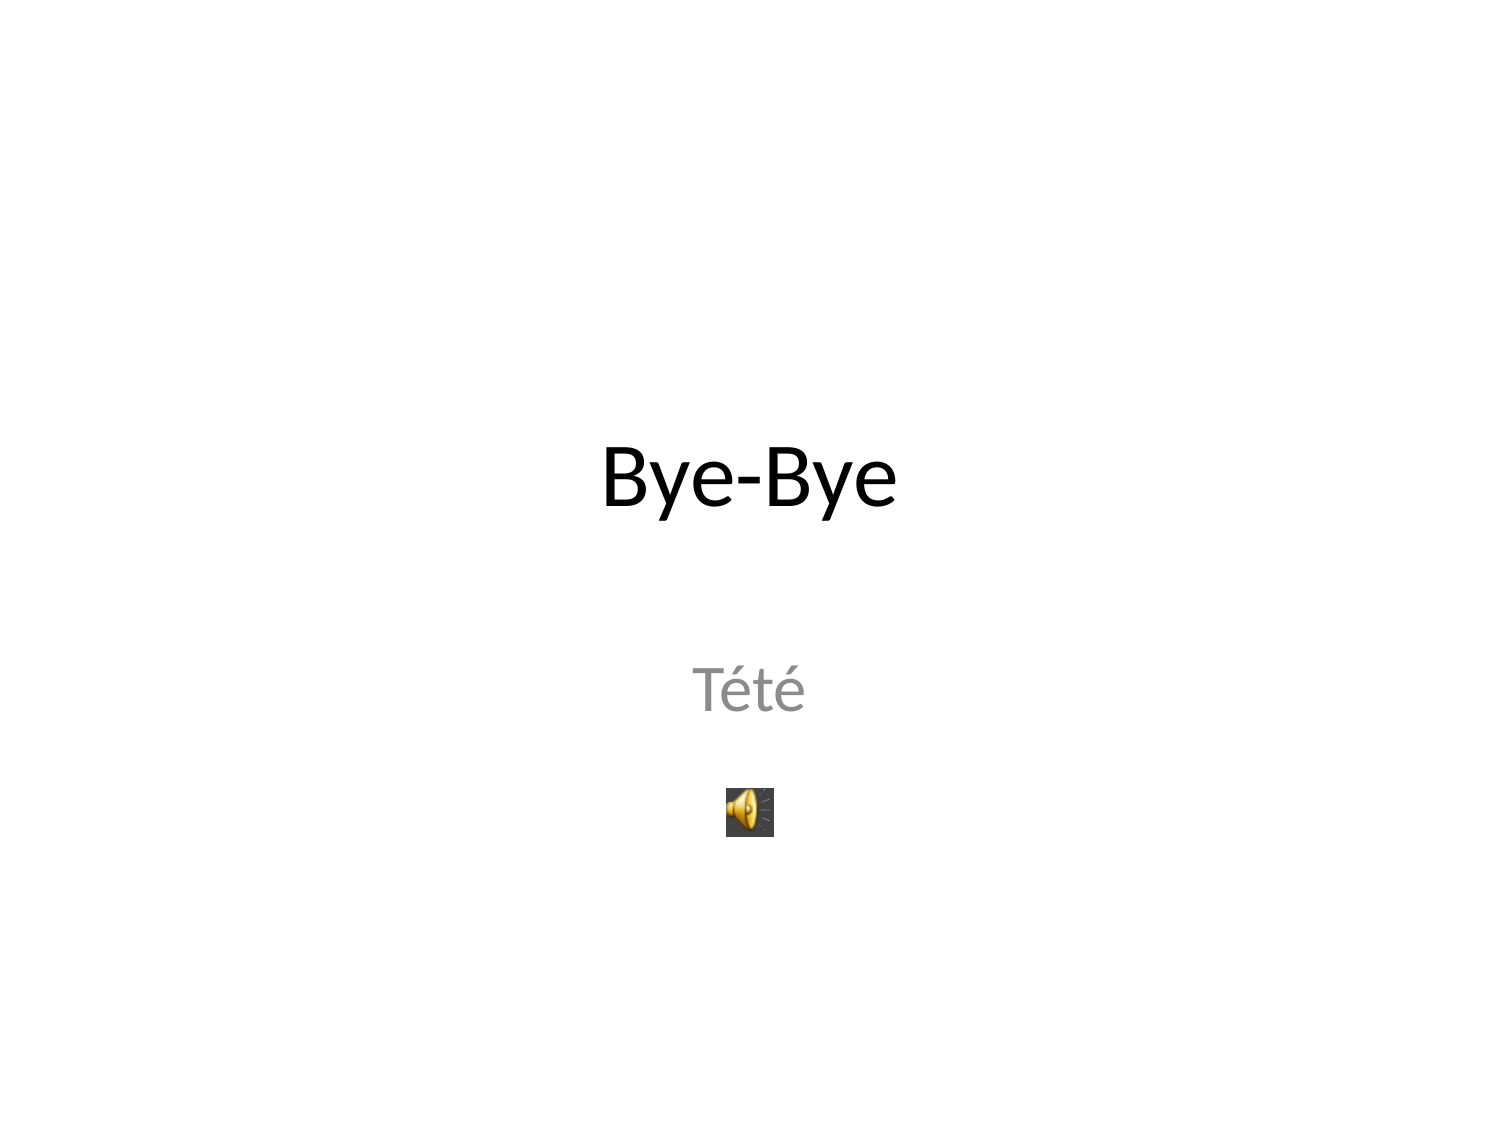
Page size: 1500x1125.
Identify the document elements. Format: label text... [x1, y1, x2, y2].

picture [724, 787, 776, 838]
title Bye-Bye [112, 349, 1388, 591]
subtitle Tété [225, 637, 1275, 925]
